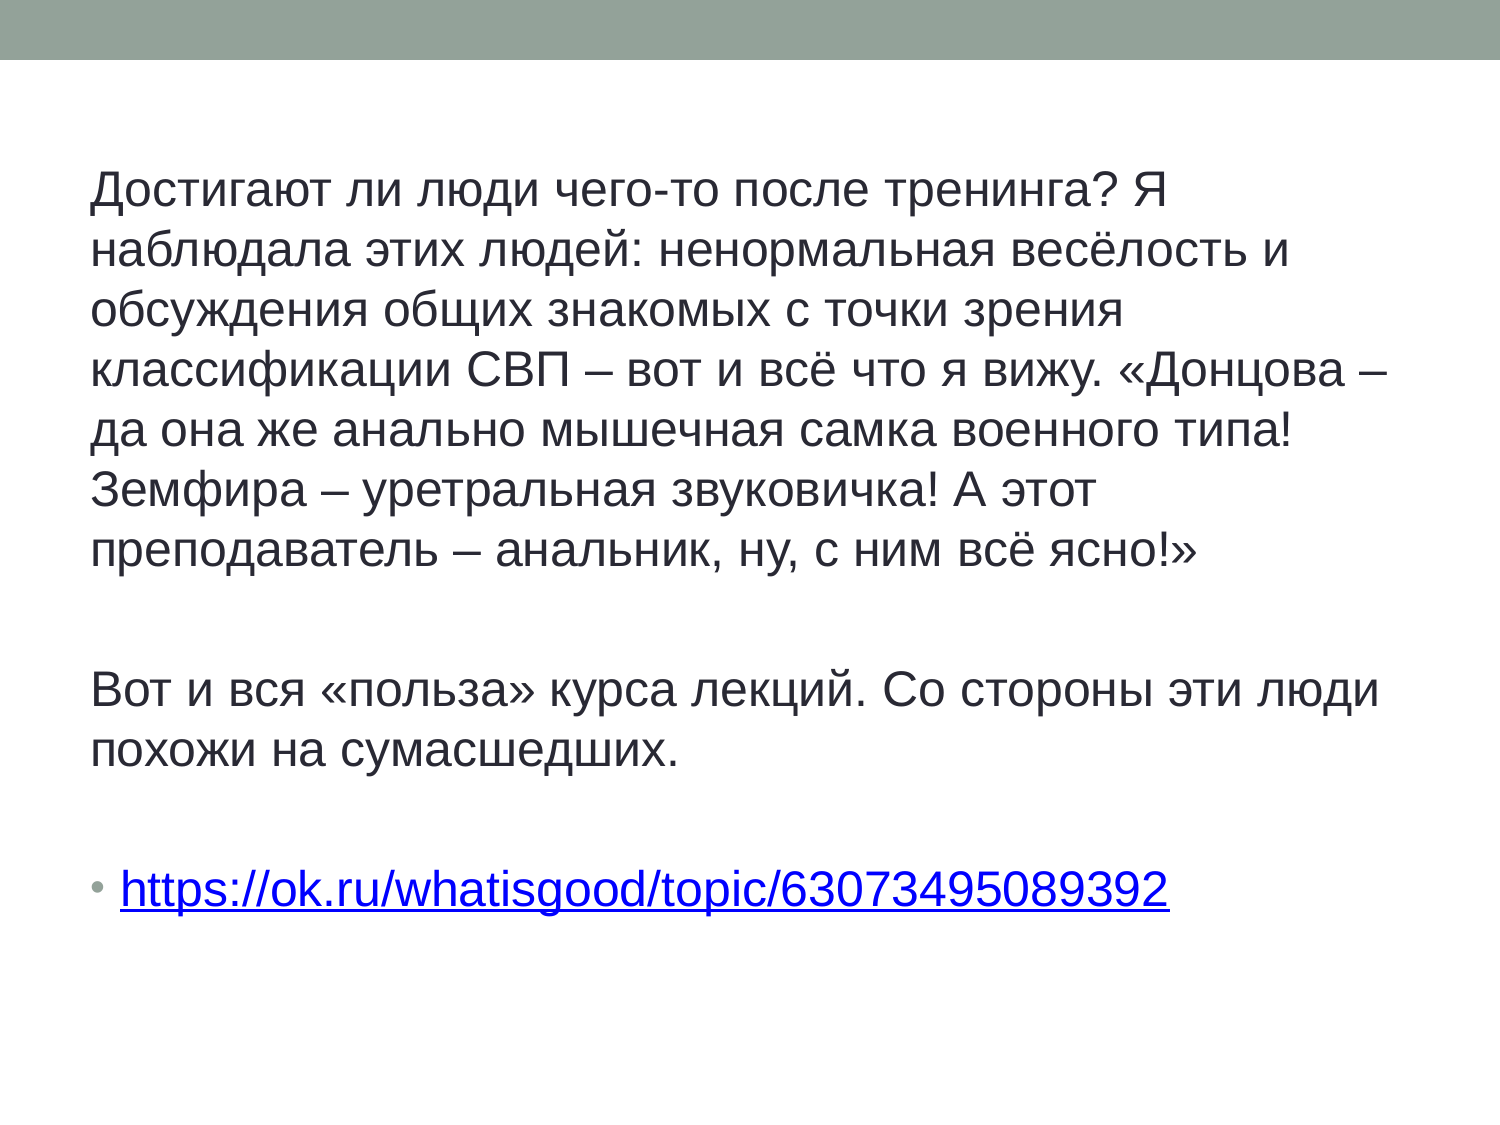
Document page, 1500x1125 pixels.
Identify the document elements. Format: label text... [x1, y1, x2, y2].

list Достигают ли люди чего-то после тренинга? Я наблюдала этих людей: ненормальная весёлость и обсуждения общих знакомых с точки зрения классификации СВП – вот и всё что я вижу. «Донцова – да она же анально мышечная самка военного типа! Земфира – уретральная звуковичка! А этот преподаватель – анальник, ну, с ним всё ясно!» Вот и вся «польза» курса лекций. Со стороны эти люди похожи на сумасшедших. https://ok.ru/whatisgood/topic/63073495089392 [75, 149, 1424, 1063]
